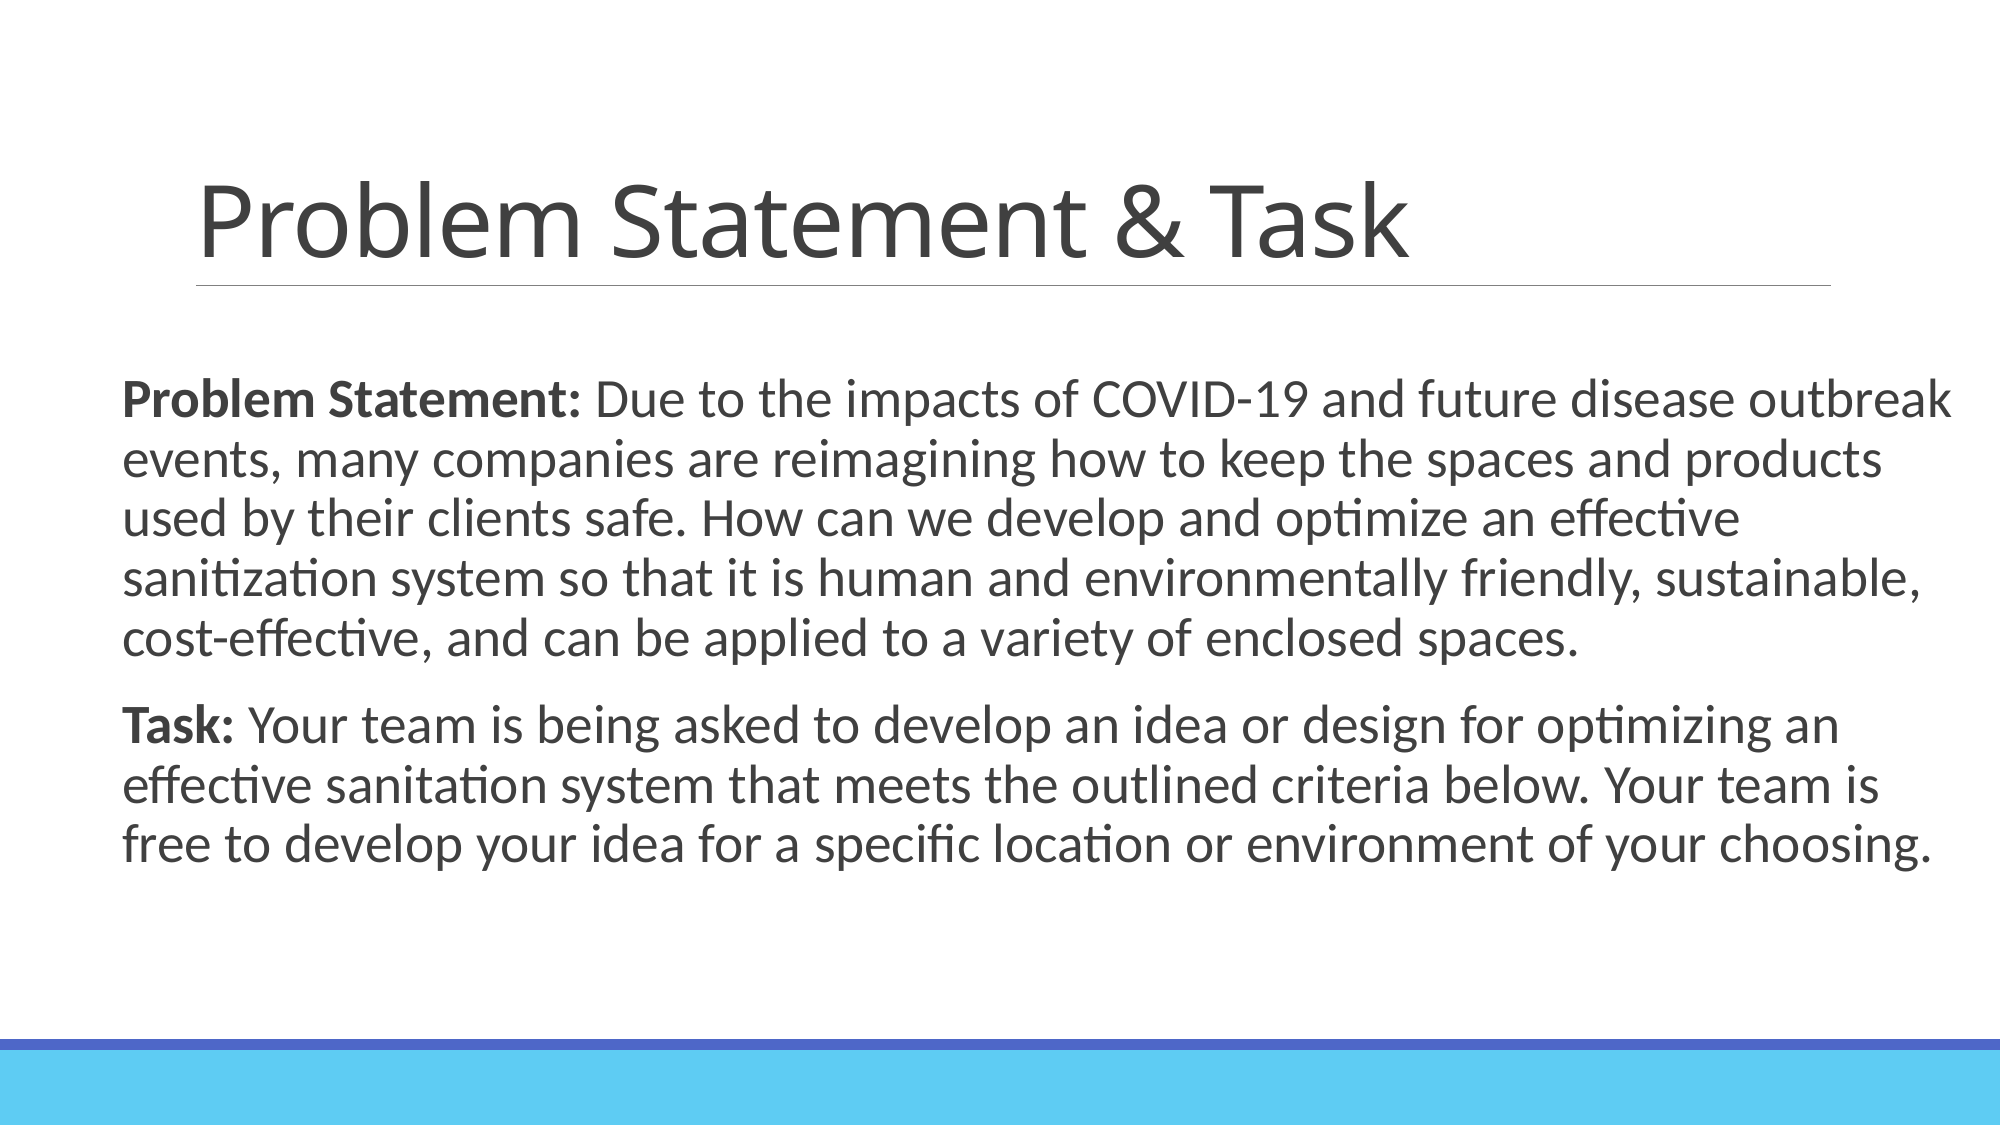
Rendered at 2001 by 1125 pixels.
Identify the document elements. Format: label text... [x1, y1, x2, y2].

list Problem Statement: Due to the impacts of COVID-19 and future disease outbreak events, many companies are reimagining how to keep the spaces and products used by their clients safe. How can we develop and optimize an effective sanitization system so that it is human and environmentally friendly, sustainable, cost-effective, and can be applied to a variety of enclosed spaces. Task: Your team is being asked to develop an idea or design for optimizing an effective sanitation system that meets the outlined criteria below. Your team is free to develop your idea for a specific location or environment of your choosing. [107, 302, 1955, 968]
title Problem Statement & Task [180, 47, 1830, 285]
